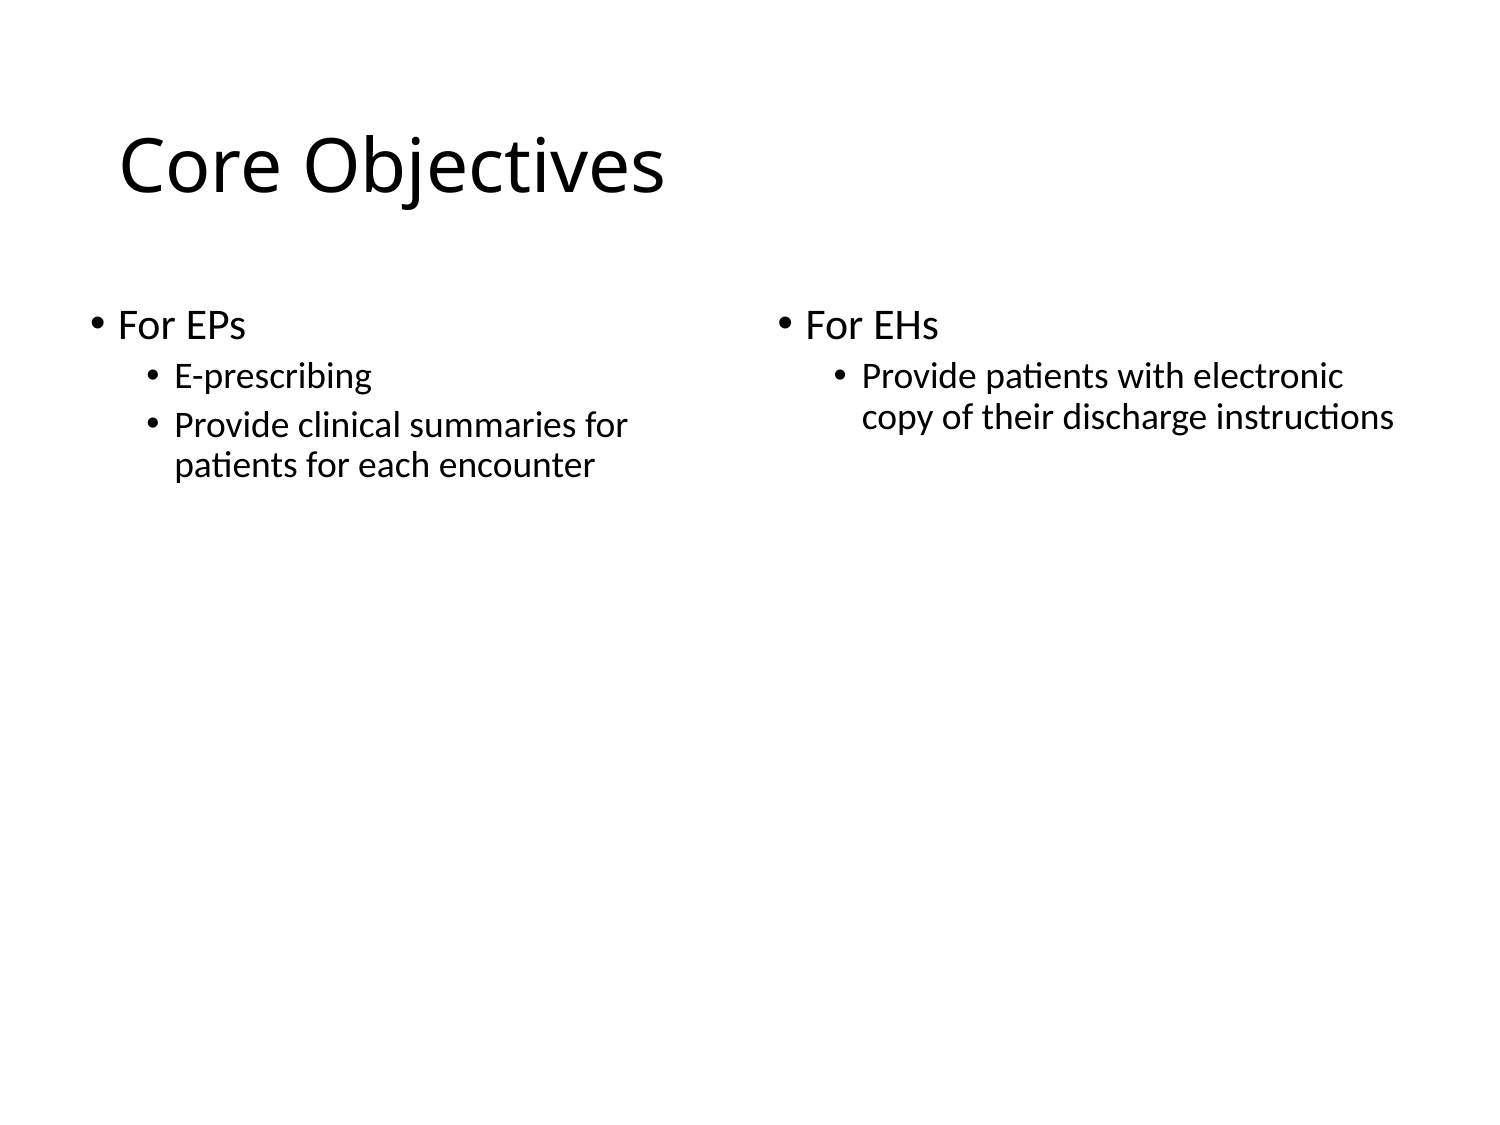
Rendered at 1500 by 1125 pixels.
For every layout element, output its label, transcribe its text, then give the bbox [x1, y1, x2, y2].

list For EHs Provide patients with electronic copy of their discharge instructions [762, 294, 1425, 1005]
list For EPs E-prescribing Provide clinical summaries for patients for each encounter [75, 294, 738, 1005]
title Core Objectives [103, 59, 1397, 278]
